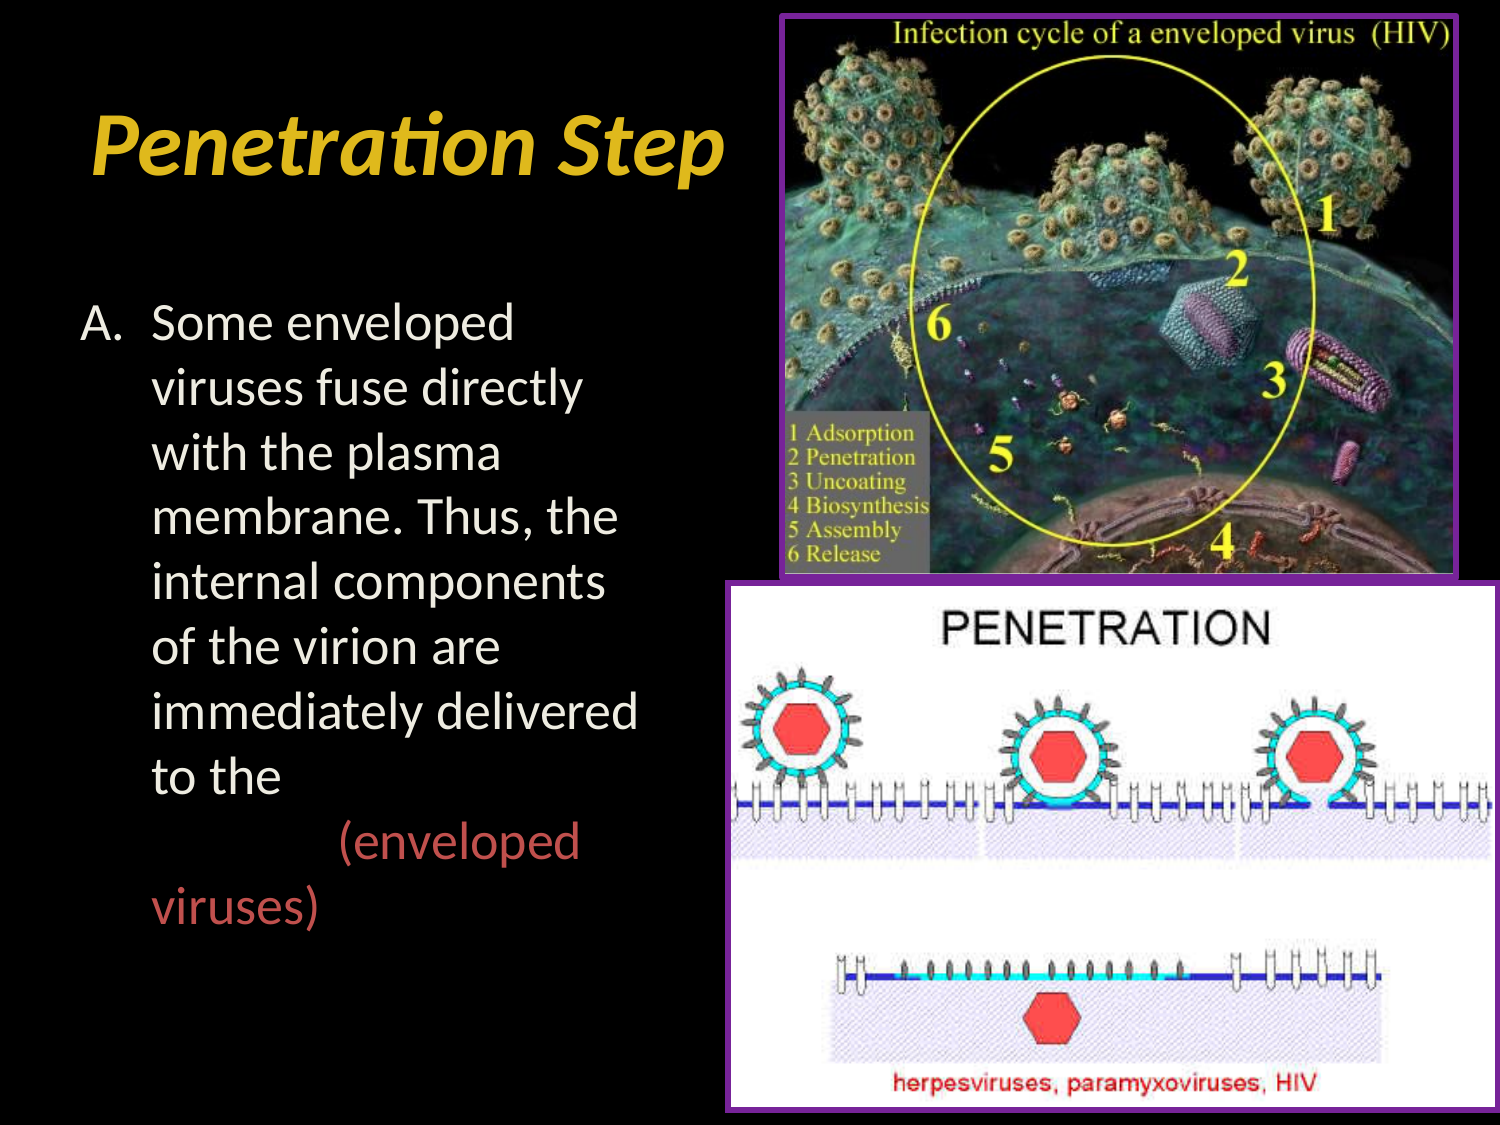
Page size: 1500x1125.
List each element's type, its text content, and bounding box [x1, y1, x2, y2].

list Some enveloped viruses fuse directly with the plasma membrane. Thus, the internal components of the virion are immediately delivered to the cytoplasm of the cell. (enveloped viruses) [64, 278, 663, 953]
picture [785, 18, 1454, 575]
picture [730, 585, 1496, 1108]
title Penetration Step [75, 45, 779, 233]
